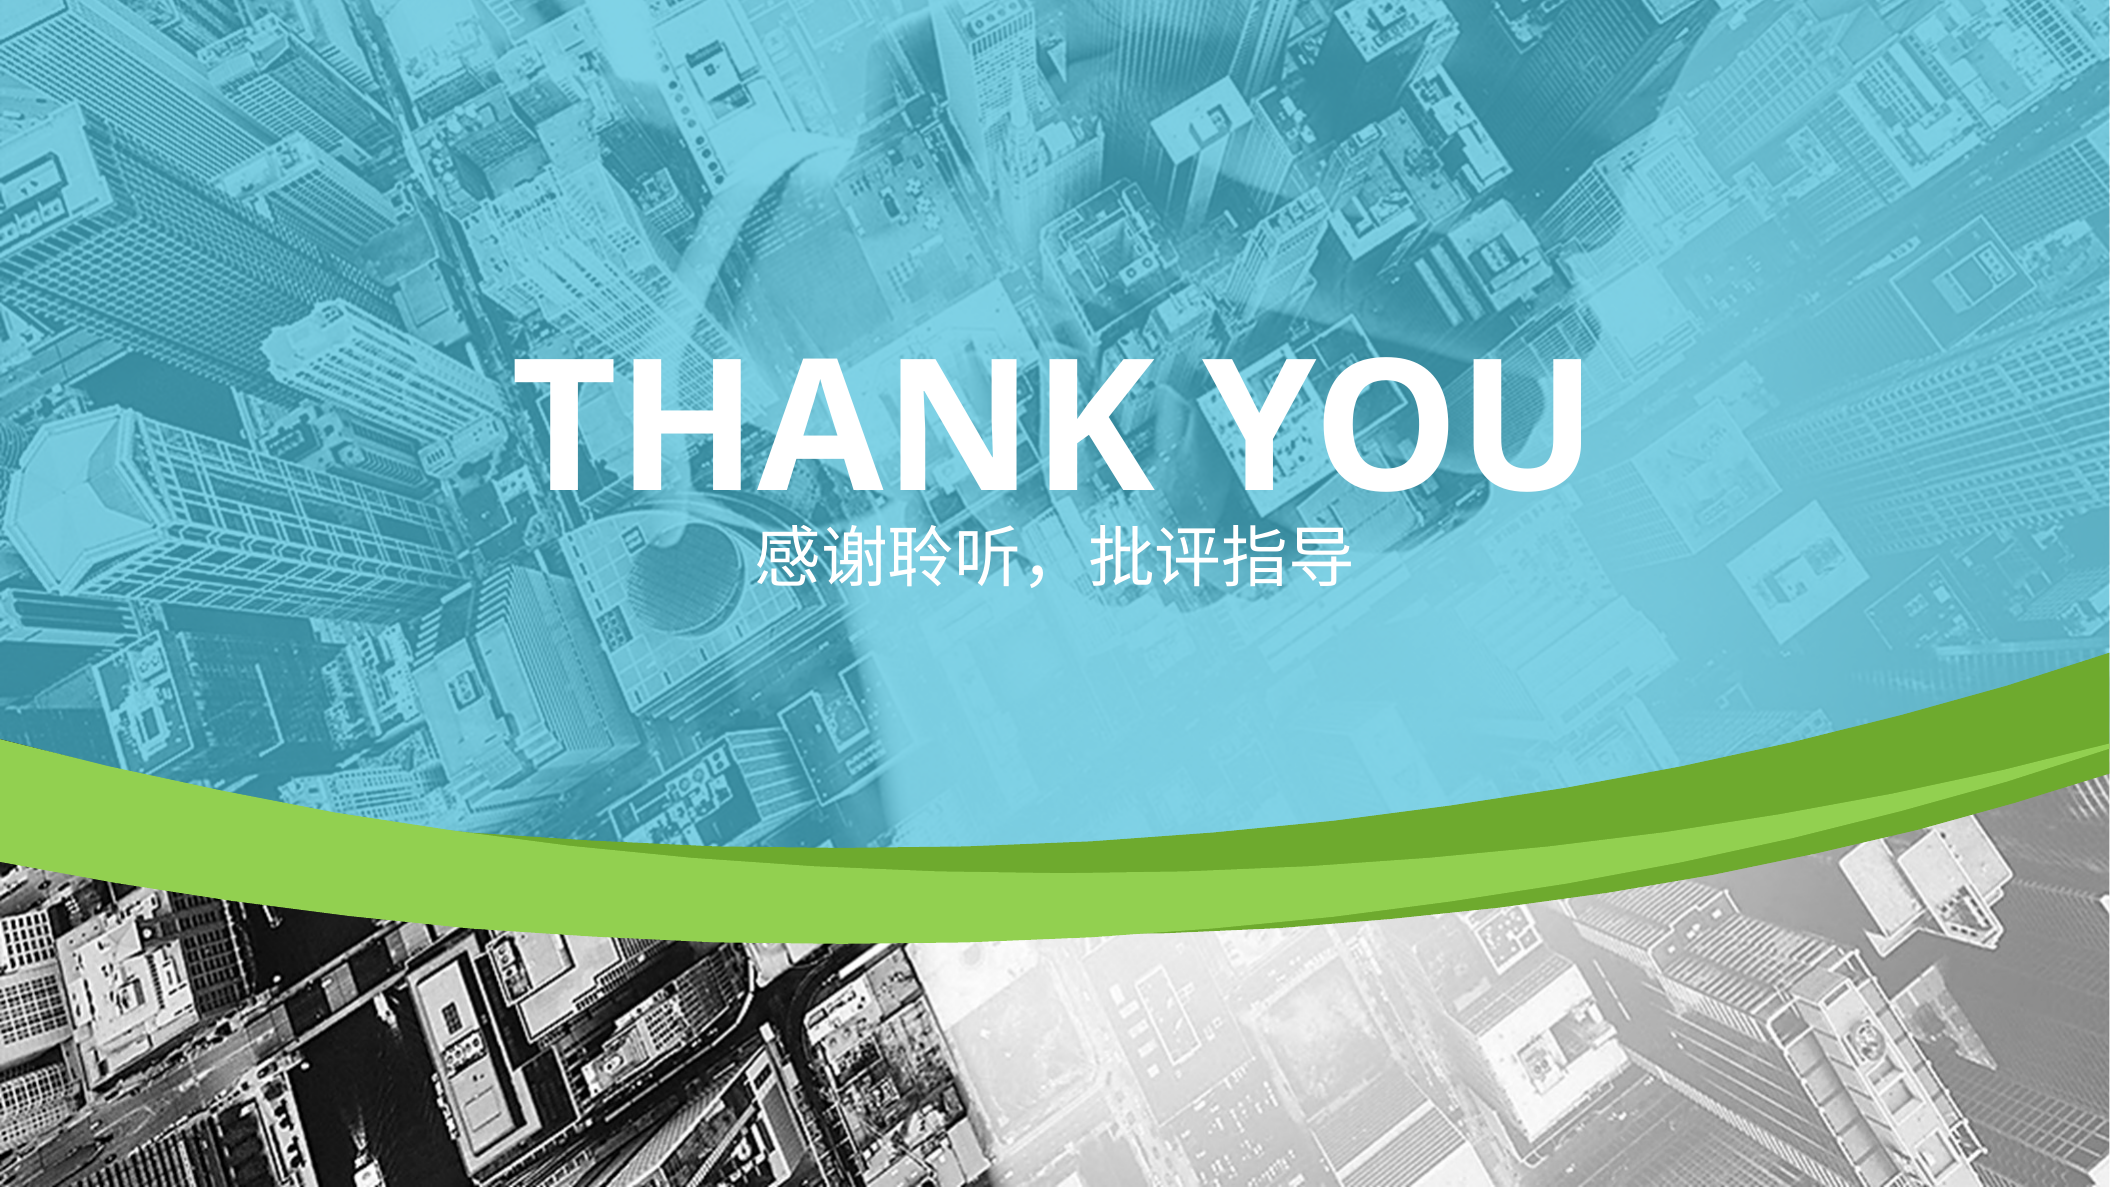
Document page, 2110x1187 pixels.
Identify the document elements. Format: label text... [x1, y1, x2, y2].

text_box [1201, 774, 2110, 1187]
text_box [0, 863, 909, 1187]
text_box [1201, 0, 2110, 833]
text_box 感谢聆听，批评指导 [1201, 514, 1521, 595]
text_box THANK YOU [1201, 307, 1685, 528]
text_box 感谢聆听，批评指导 [589, 514, 909, 595]
text_box THANK YOU [424, 307, 909, 528]
text_box [0, 0, 909, 847]
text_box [909, 0, 1201, 1187]
